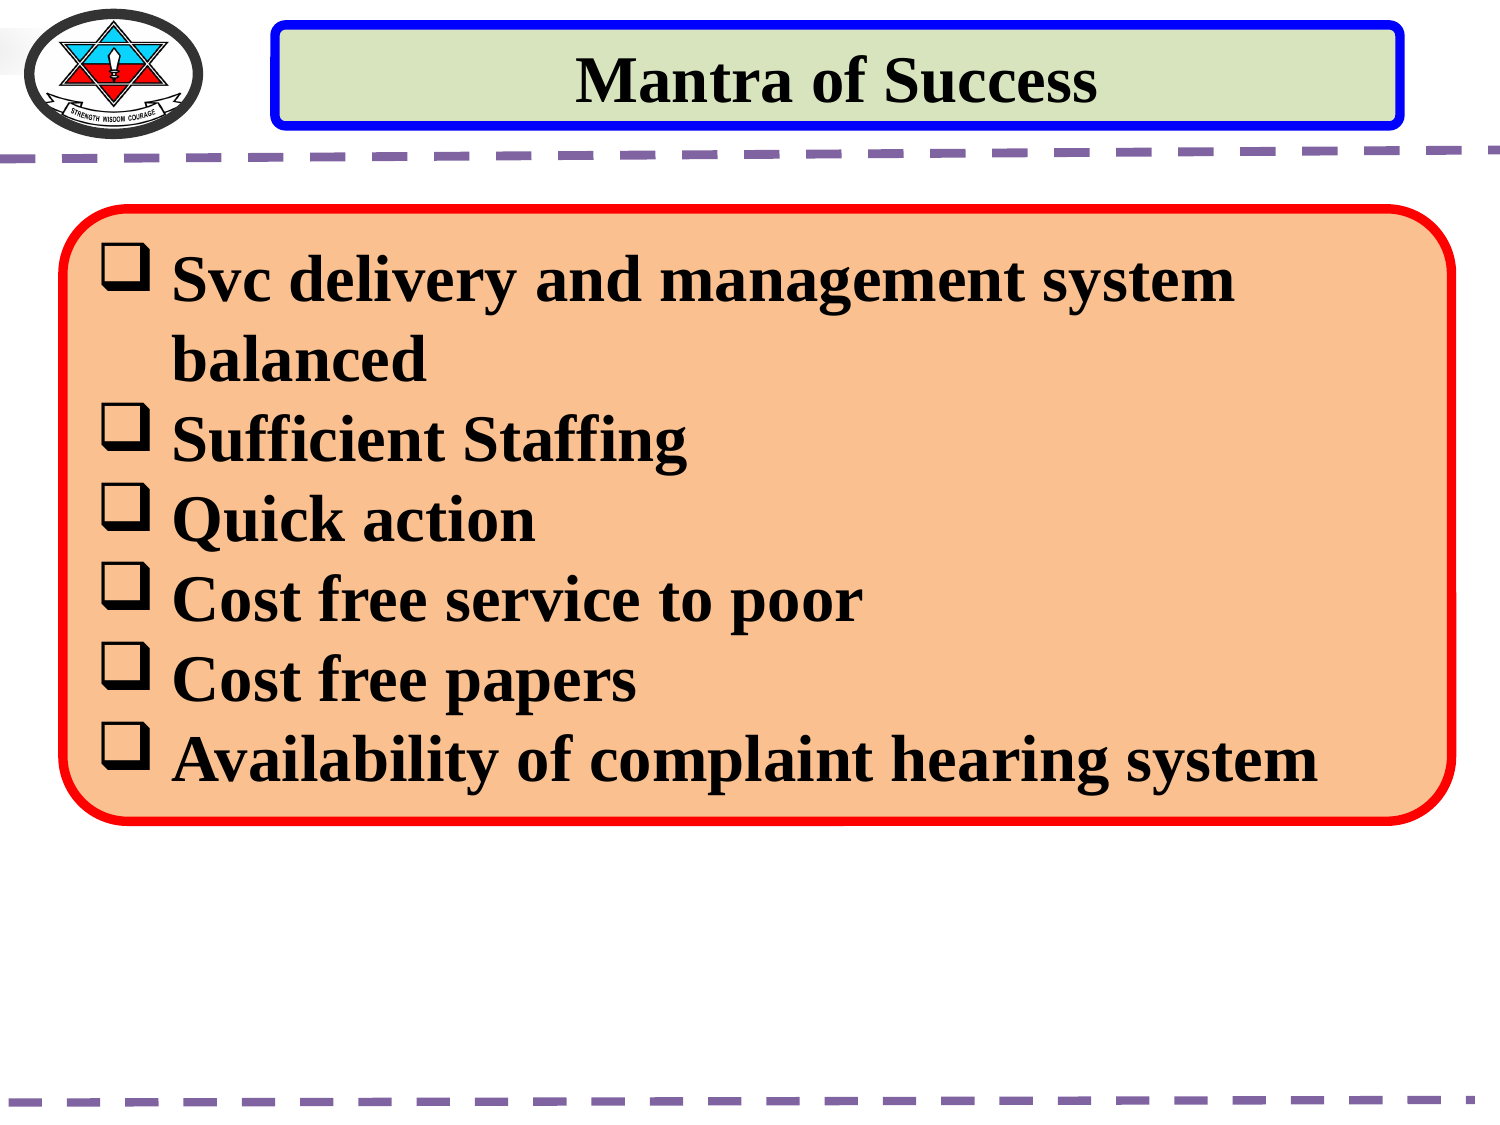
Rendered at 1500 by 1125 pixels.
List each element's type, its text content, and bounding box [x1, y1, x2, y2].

picture [35, 20, 192, 128]
text_box Mantra of Success [274, 24, 1400, 126]
text_box Svc delivery and management system balanced Sufficient Staffing Quick action Cost free service to poor Cost free papers Availability of complaint hearing system [62, 208, 1452, 822]
